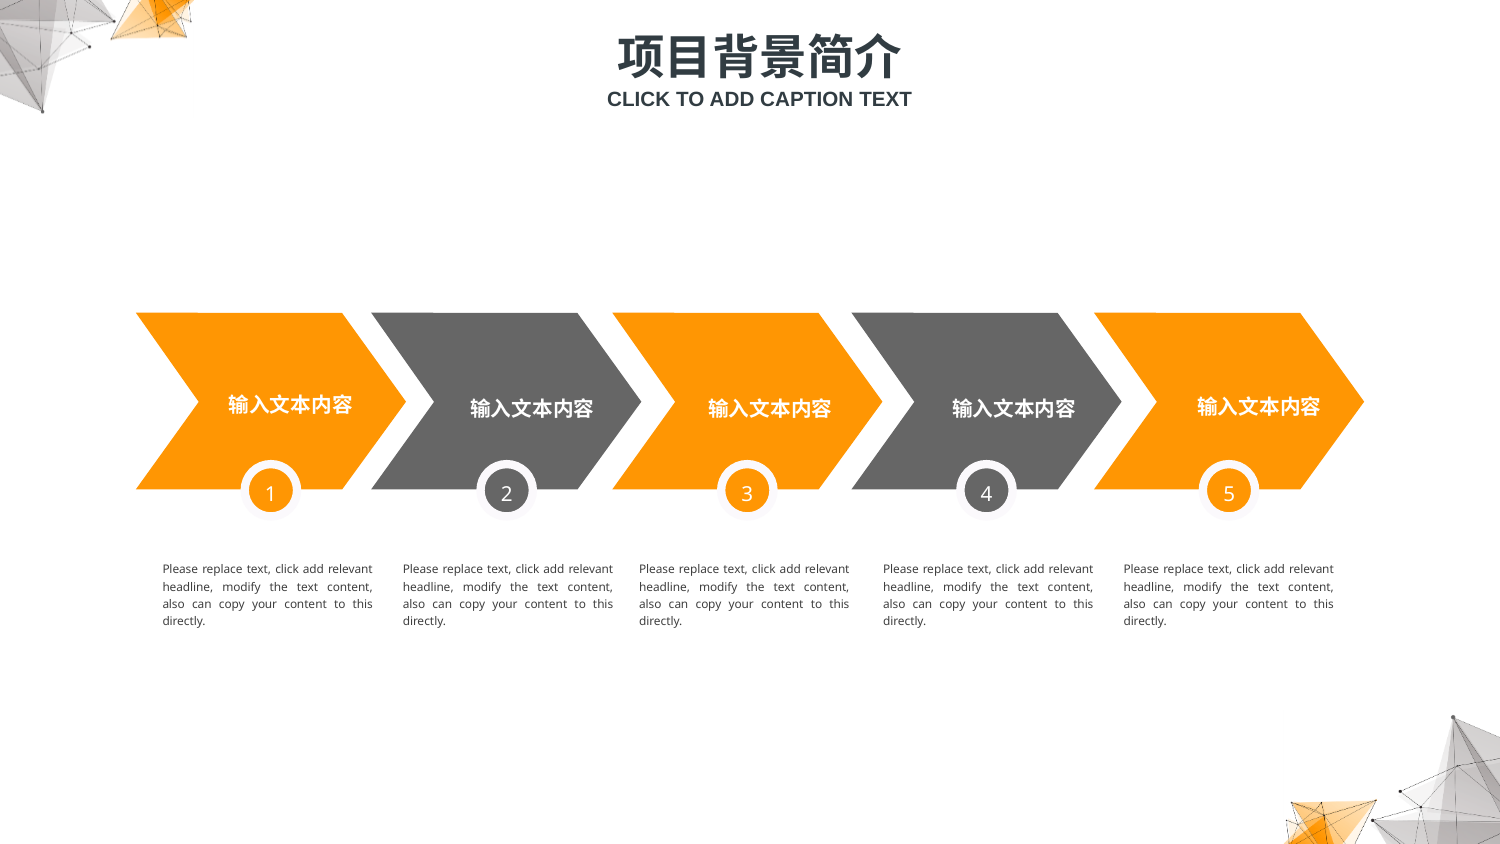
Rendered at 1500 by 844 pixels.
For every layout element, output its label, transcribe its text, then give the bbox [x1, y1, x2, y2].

text_box Please replace text, click add relevant headline, modify the text content, also can copy your content to this directly. [162, 559, 374, 628]
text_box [244, 464, 298, 517]
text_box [371, 312, 612, 490]
text_box Please replace text, click add relevant headline, modify the text content, also can copy your content to this directly. [639, 559, 850, 628]
picture [1283, 710, 1500, 844]
picture [0, 0, 194, 118]
text_box Please replace text, click add relevant headline, modify the text content, also can copy your content to this directly. [1123, 559, 1334, 628]
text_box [1093, 312, 1365, 490]
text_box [612, 312, 851, 490]
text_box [721, 464, 774, 517]
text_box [851, 312, 1093, 490]
text_box Please replace text, click add relevant headline, modify the text content, also can copy your content to this directly. [402, 559, 614, 628]
text_box Please replace text, click add relevant headline, modify the text content, also can copy your content to this directly. [883, 559, 1094, 628]
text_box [1202, 464, 1256, 517]
text_box CLICK TO ADD CAPTION TEXT [596, 85, 924, 111]
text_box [960, 464, 1013, 517]
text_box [135, 312, 371, 490]
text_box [480, 464, 533, 517]
text_box 项目背景简介 [596, 26, 924, 84]
